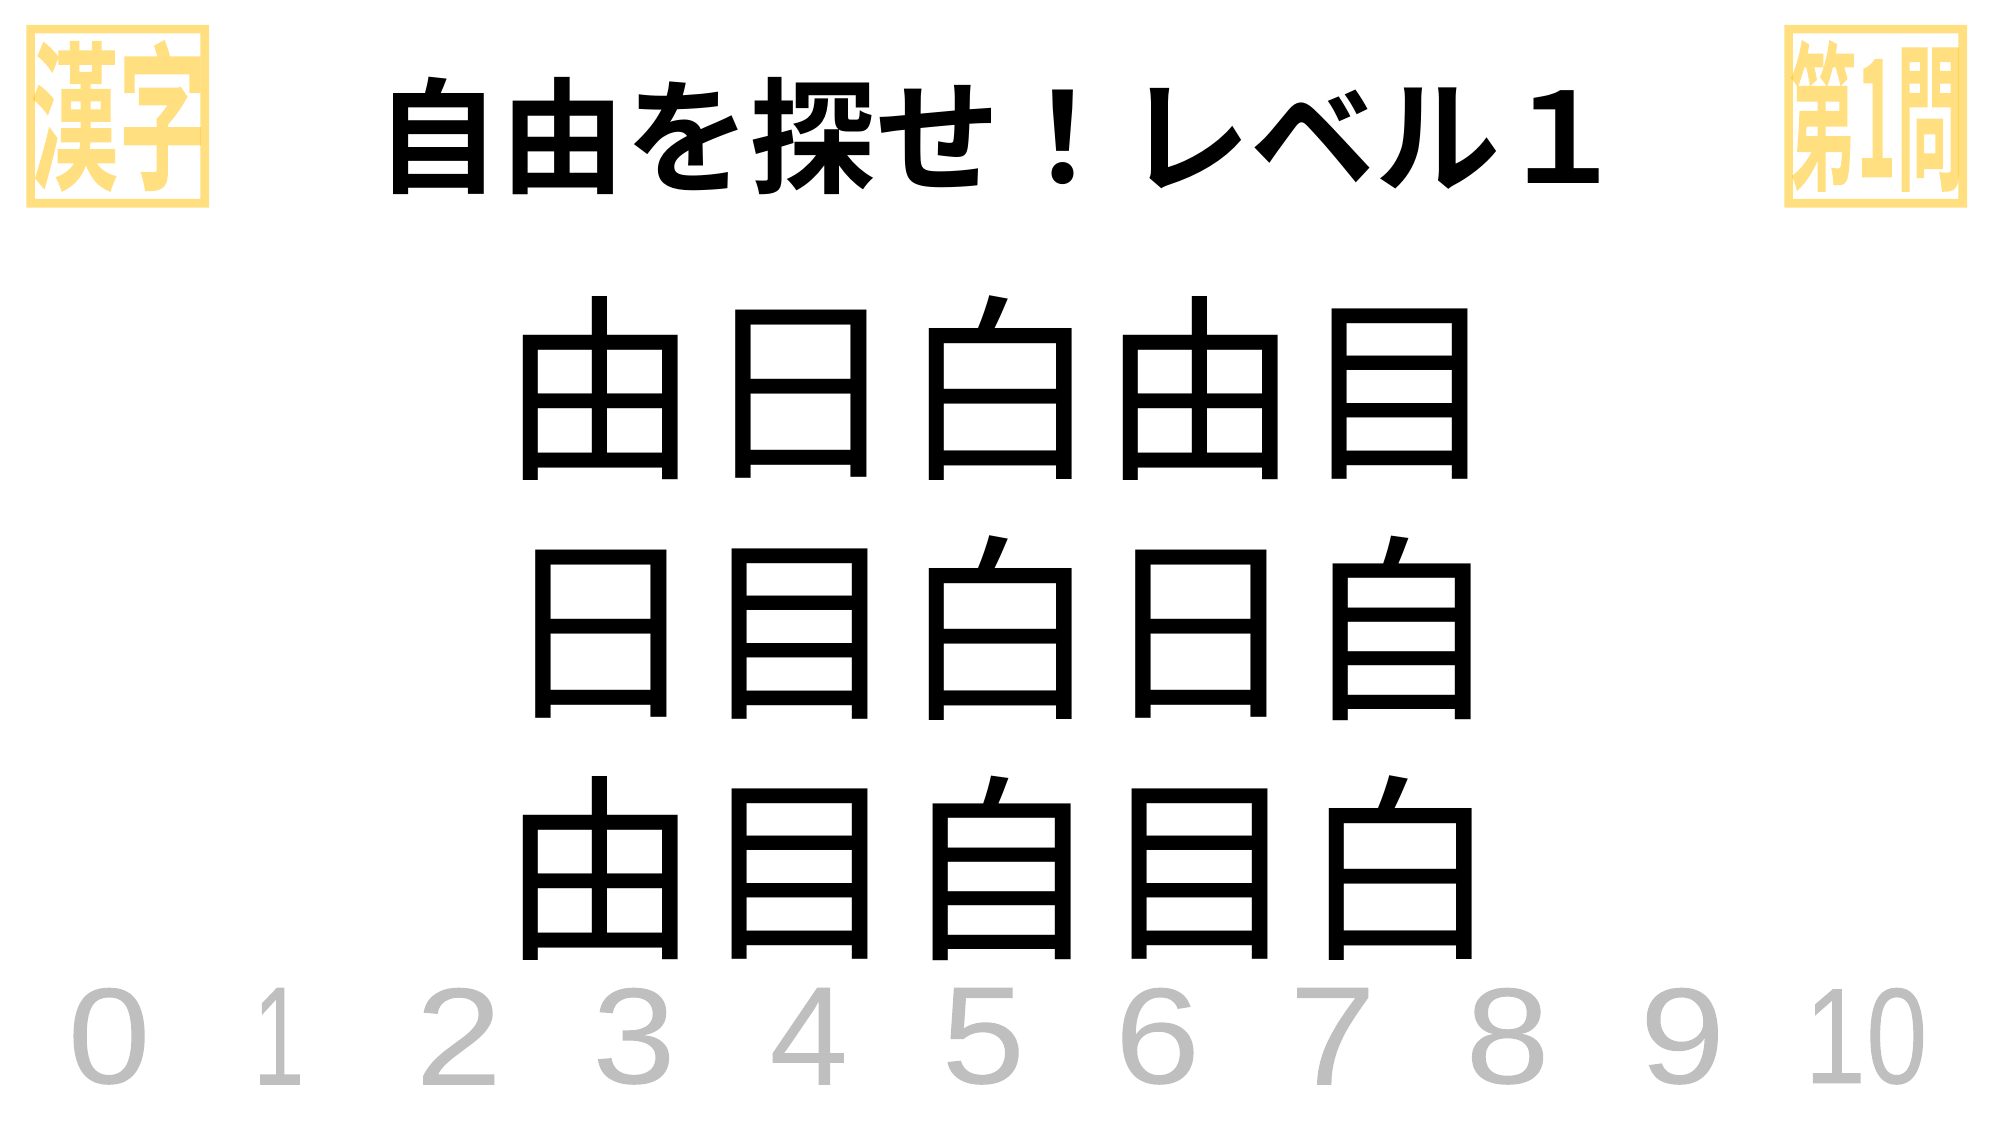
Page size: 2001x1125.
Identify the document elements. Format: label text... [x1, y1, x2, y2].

text_box 由日白由目 日目白日自 由目自目白 [485, 257, 1515, 993]
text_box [26, 24, 210, 208]
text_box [1784, 24, 1968, 208]
text_box 自由を探せ！レベル１ [360, 50, 1640, 216]
